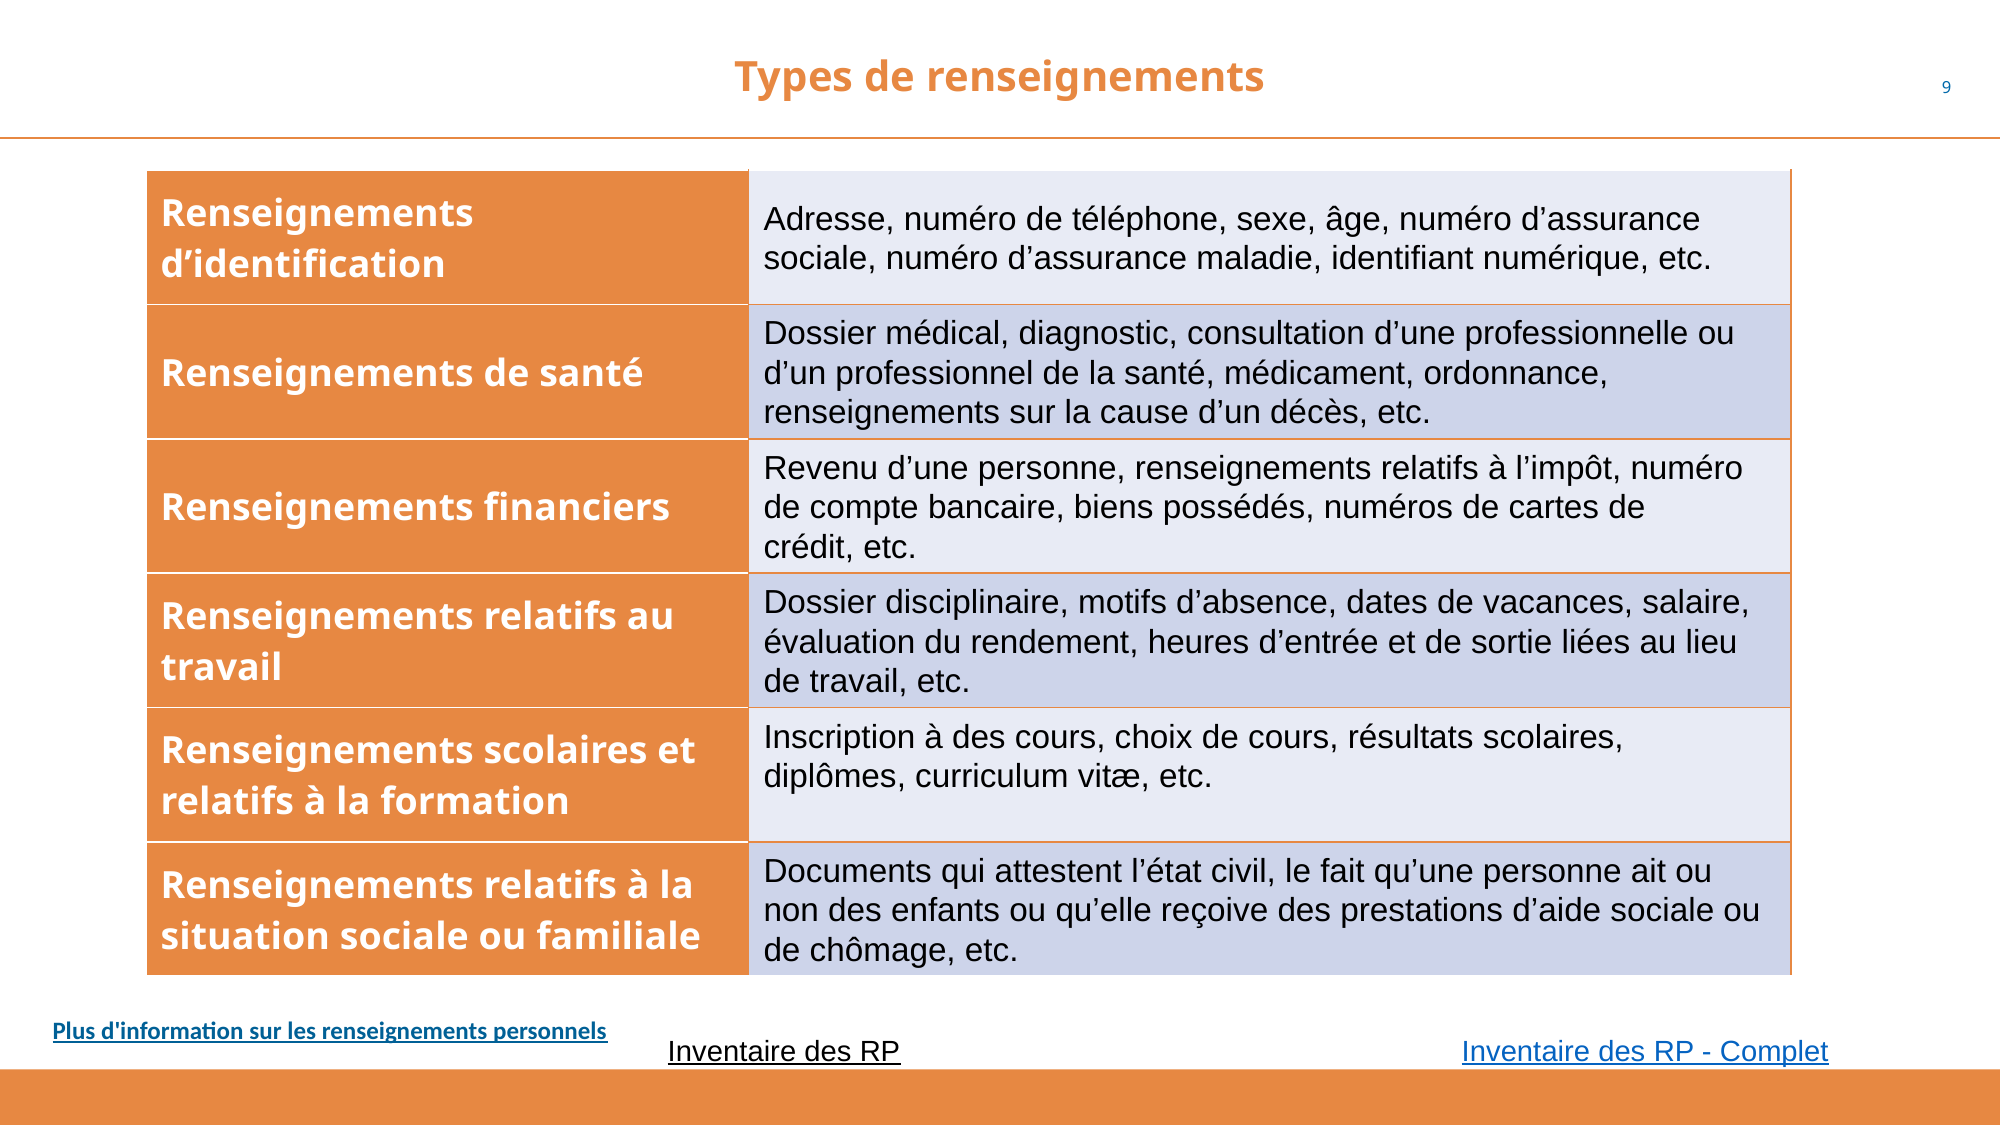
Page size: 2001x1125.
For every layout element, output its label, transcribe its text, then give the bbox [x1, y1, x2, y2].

text_box Inventaire des RP Inventaire des RP - Complet [652, 1025, 1868, 1075]
slide_number 9 [1889, 67, 1967, 109]
table_cell Dossier disciplinaire, motifs d’absence, dates de vacances, salaire, évaluation du rendement, heures d’entrée et de sortie liées au lieu de travail, etc. [749, 574, 1790, 707]
table_cell Renseignements scolaires et relatifs à la formation [147, 708, 748, 841]
table_header Renseignements d’identification [147, 171, 748, 304]
table_cell Renseignements relatifs au travail [147, 574, 748, 707]
table_cell Revenu d’une personne, renseignements relatifs à l’impôt, numéro de compte bancaire, biens possédés, numéros de cartes de crédit, etc. [749, 440, 1790, 572]
table_cell Inscription à des cours, choix de cours, résultats scolaires, diplômes, curriculum vitæ, etc. [749, 708, 1790, 841]
table_cell Renseignements relatifs à la situation sociale ou familiale [147, 843, 748, 975]
table_header Adresse, numéro de téléphone, sexe, âge, numéro d’assurance sociale, numéro d’assurance maladie, identifiant numérique, etc. [749, 171, 1790, 304]
text_box Plus d'information sur les renseignements personnels [37, 1002, 808, 1059]
title Types de renseignements [95, 28, 1905, 109]
table_cell Dossier médical, diagnostic, consultation d’une professionnelle ou d’un professionnel de la santé, médicament, ordonnance, renseignements sur la cause d’un décès, etc. [749, 305, 1790, 438]
table_cell Documents qui attestent l’état civil, le fait qu’une personne ait ou non des enfants ou qu’elle reçoive des prestations d’aide sociale ou de chômage, etc. [749, 843, 1790, 975]
table_cell Renseignements financiers [147, 440, 748, 572]
table_cell Renseignements de santé [147, 305, 748, 438]
